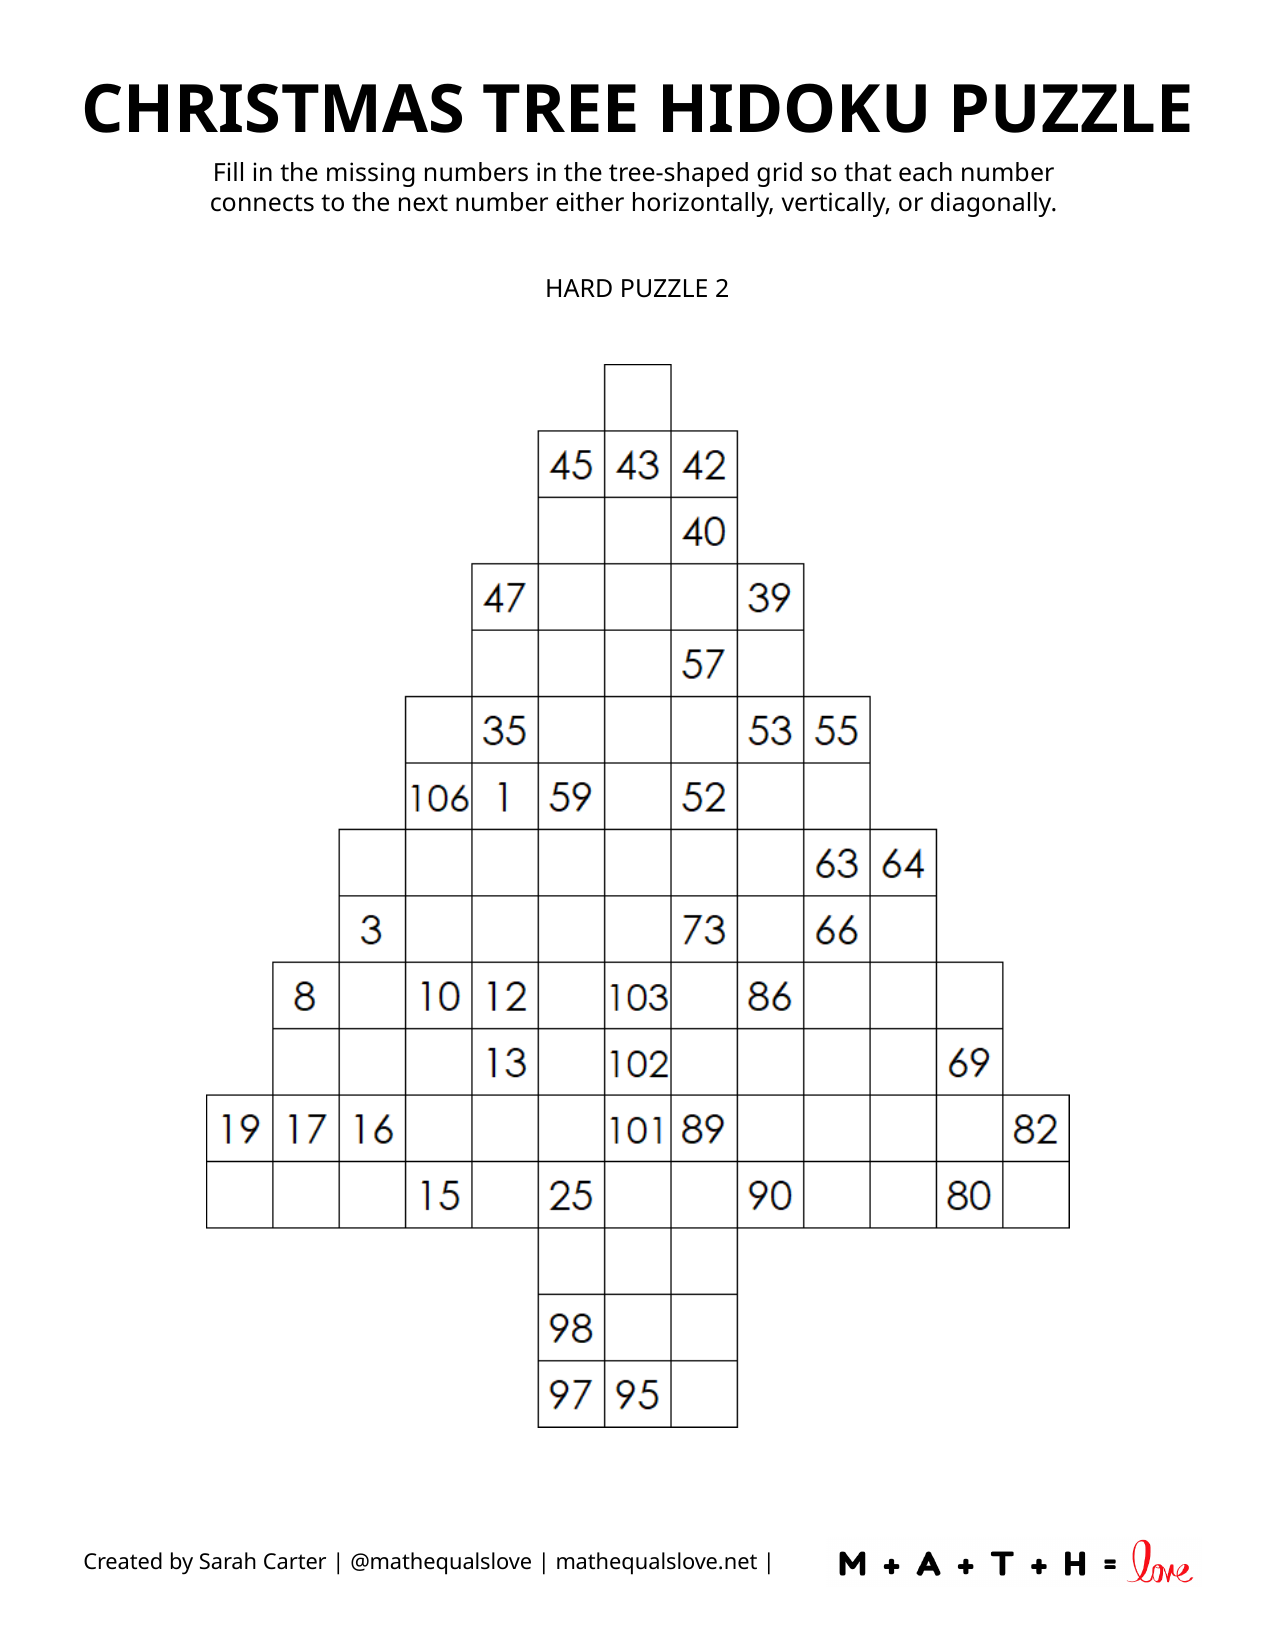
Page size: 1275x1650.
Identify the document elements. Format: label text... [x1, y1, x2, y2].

text_box Created by Sarah Carter | @mathequalslove | mathequalslove.net | [68, 1540, 826, 1582]
text_box Fill in the missing numbers in the tree-shaped grid so that each number connects to the next number either horizontally, vertically, or diagonally. [0, 148, 1275, 224]
picture [205, 364, 1070, 1428]
picture [826, 1536, 1203, 1588]
text_box CHRISTMAS TREE HIDOKU PUZZLE [66, 58, 1211, 148]
text_box HARD PUZZLE 2 [205, 272, 1070, 324]
